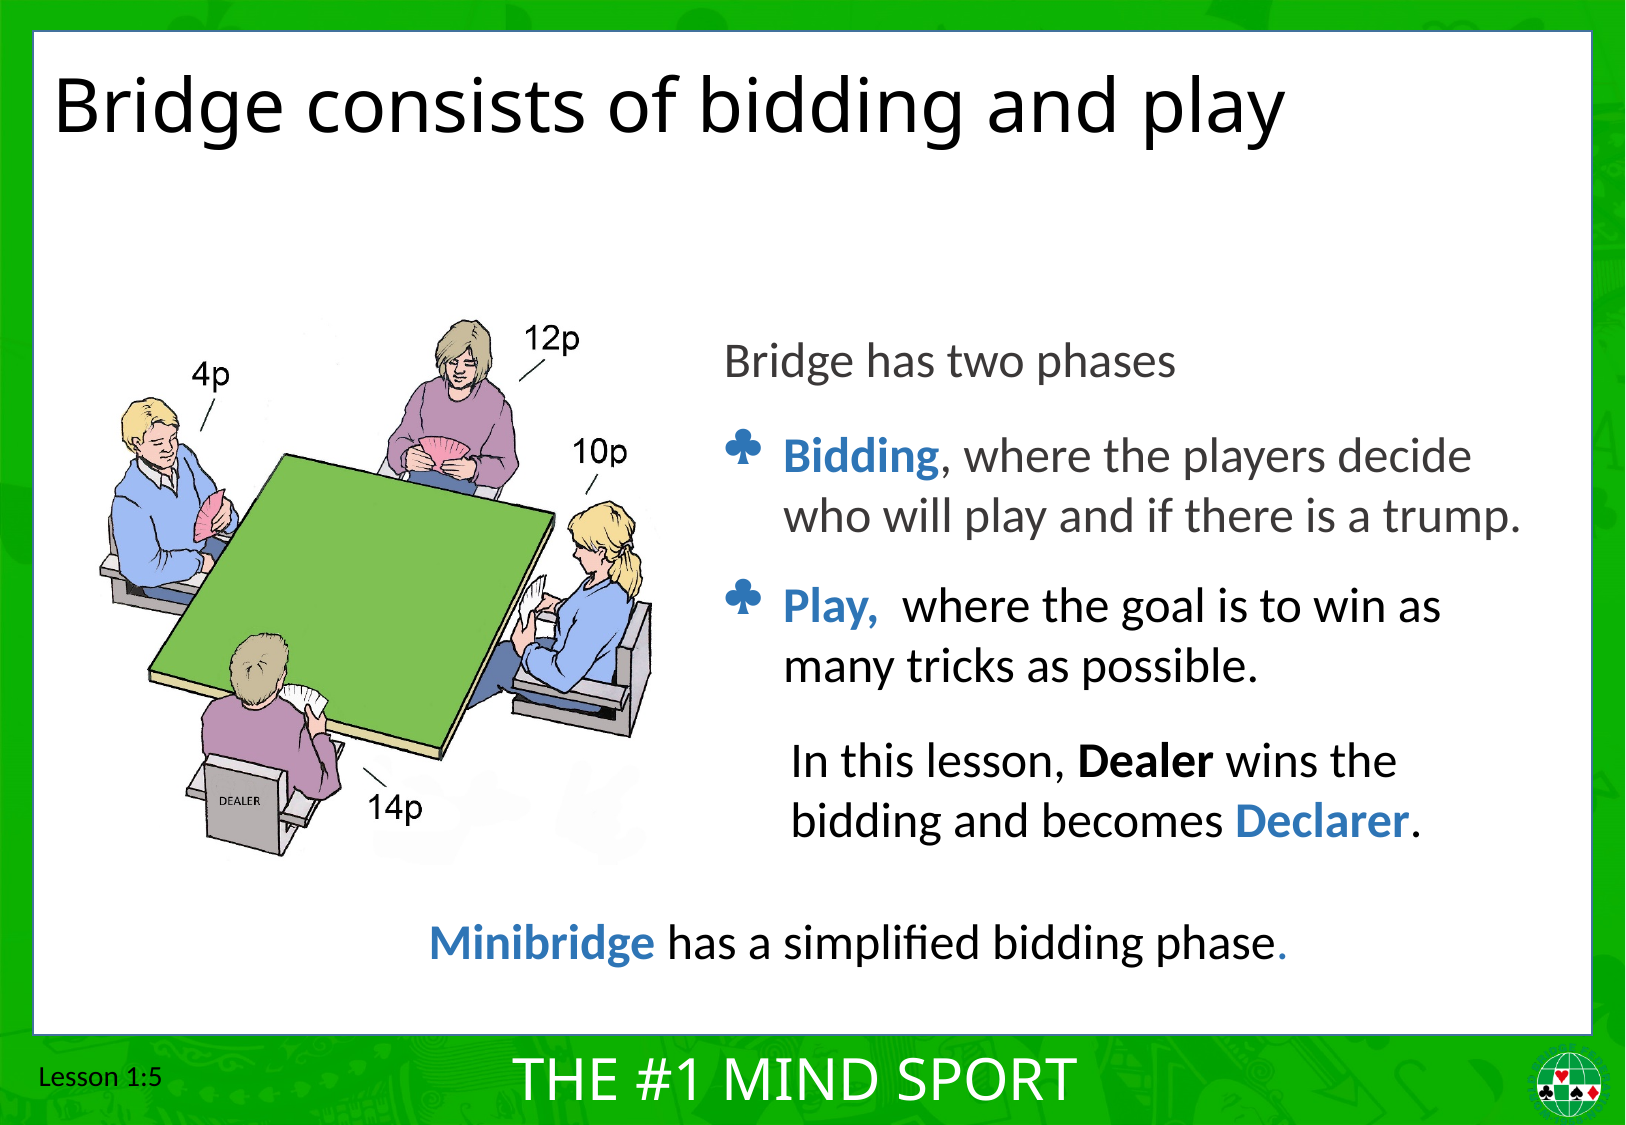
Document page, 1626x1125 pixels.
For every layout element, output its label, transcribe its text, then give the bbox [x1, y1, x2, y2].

title Bridge consists of bidding and play [37, 38, 1588, 179]
text_box Minibridge has a simplified bidding phase. [413, 902, 1374, 977]
text_box In this lesson, Dealer wins the bidding and becomes Declarer. [775, 720, 1477, 855]
text_box Bridge has two phases Bidding, where the players decide who will play and if there is a trump. Play, where the goal is to win as many tricks as possible. [709, 320, 1574, 700]
picture [0, 0, 1626, 1125]
